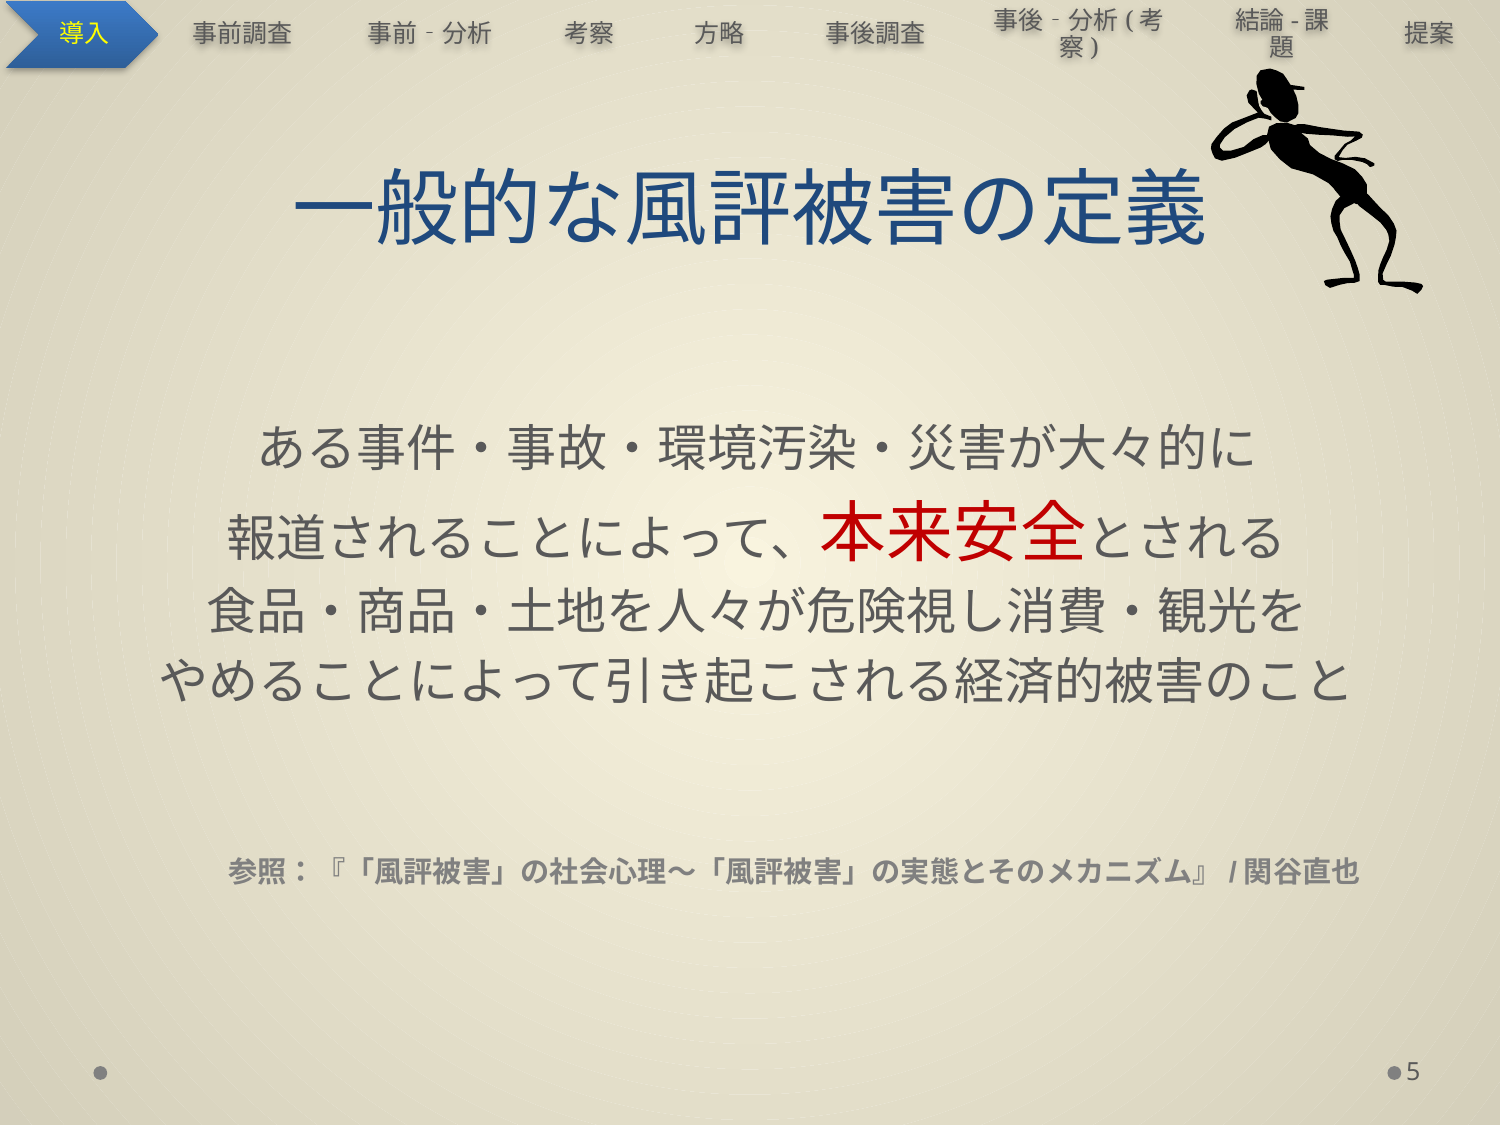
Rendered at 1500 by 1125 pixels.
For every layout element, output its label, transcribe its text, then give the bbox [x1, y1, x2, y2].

picture [1210, 69, 1424, 295]
slide_number 5 [1401, 1042, 1494, 1103]
text_box 参照：『「風評被害」の社会心理～「風評被害」の実態とそのメカニズム』/関谷直也 [213, 846, 1376, 896]
title 一般的な風評被害の定義 [75, 76, 1205, 263]
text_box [5, 0, 1500, 69]
list ある事件・事故・環境汚染・災害が大々的に 報道されることによって、本来安全とされる 食品・商品・土地を人々が危険視し消費・観光を やめることによって引き起こされる経済的被害のこと [88, 408, 1426, 740]
